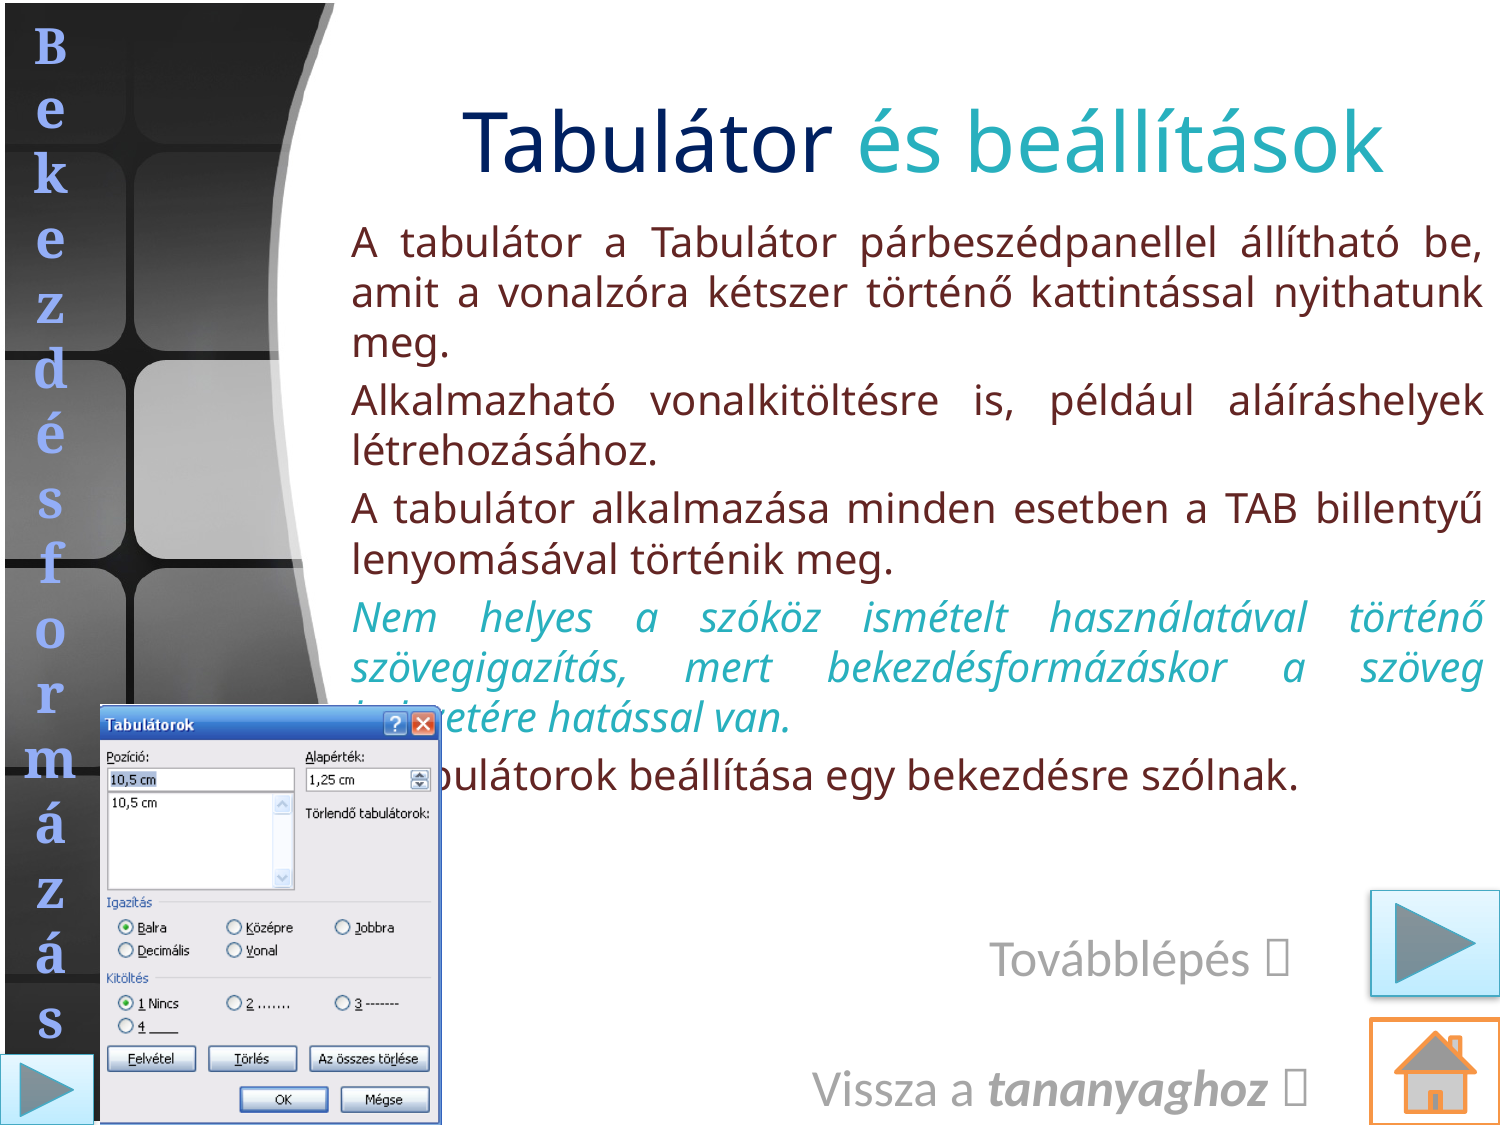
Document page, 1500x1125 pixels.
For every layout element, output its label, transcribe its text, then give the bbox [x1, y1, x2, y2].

text_box [1369, 1017, 1500, 1125]
list A tabulátor a Tabulátor párbeszédpanellel állítható be, amit a vonalzóra kétszer történő kattintással nyithatunk meg. Alkalmazható vonalkitöltésre is, például aláíráshelyek létrehozásához. A tabulátor alkalmazása minden esetben a TAB billentyű lenyomásával történik meg. Nem helyes a szóköz ismételt használatával történő szövegigazítás, mert bekezdésformázáskor a szöveg helyzetére hatással van. A tabulátorok beállítása egy bekezdésre szólnak. [336, 207, 1500, 835]
picture [0, 0, 1500, 1125]
text_box [0, 1054, 94, 1125]
text_box Továbblépés  [974, 916, 1348, 995]
title Tabulátor és beállítások [348, 44, 1500, 207]
text_box B e k e z d é s f o r m á z á s [0, 7, 107, 1053]
text_box [1370, 890, 1500, 997]
text_box Vissza a tananyaghoz  [797, 1046, 1348, 1124]
